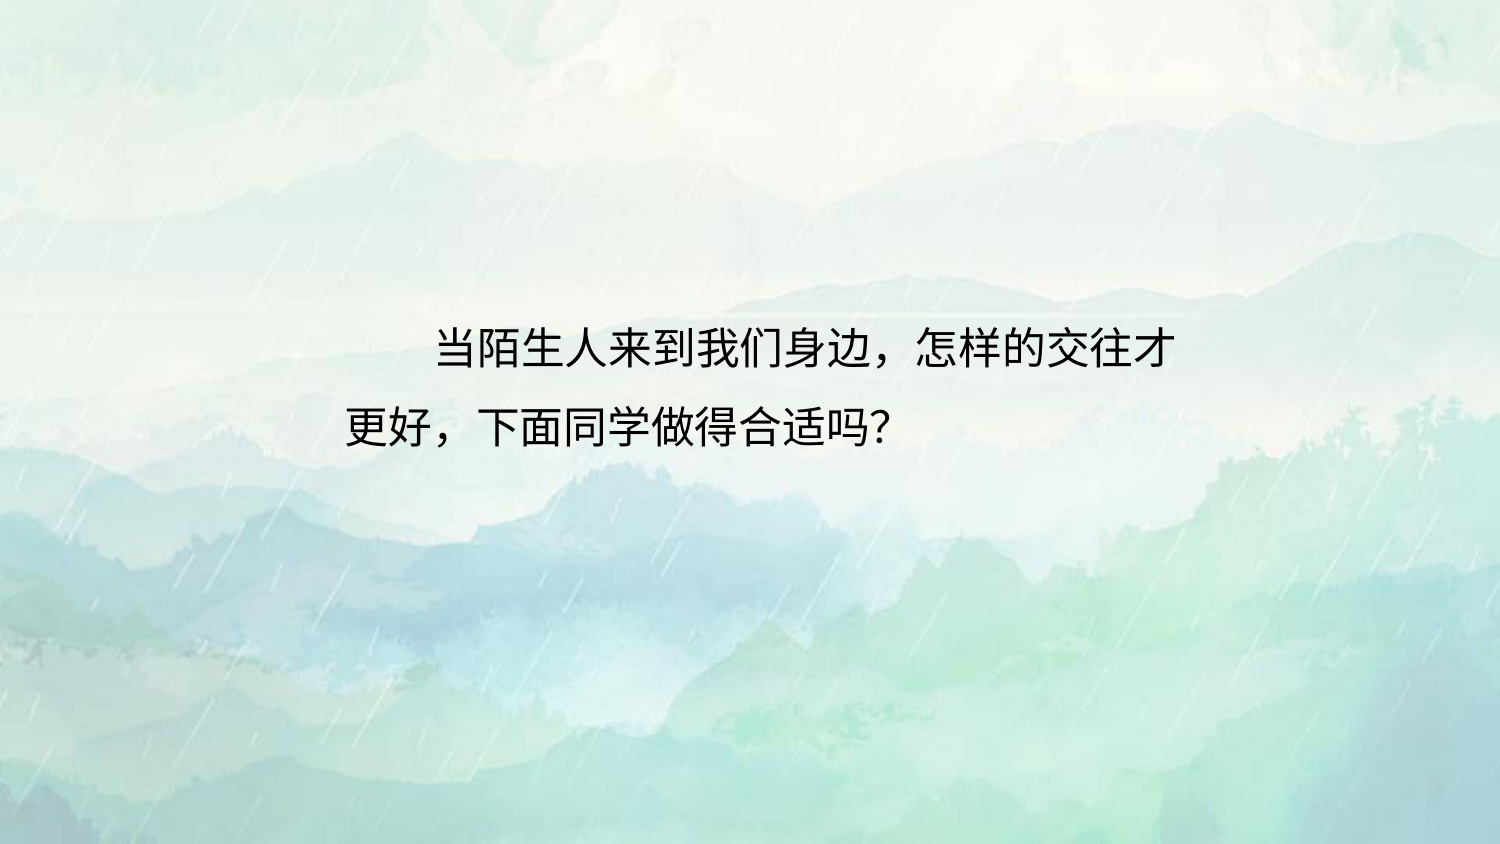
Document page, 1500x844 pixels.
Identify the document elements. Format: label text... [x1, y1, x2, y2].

picture [0, 0, 1500, 844]
list 当陌生人来到我们身边，怎样的交往才更好，下面同学做得合适吗？ [333, 289, 1190, 493]
